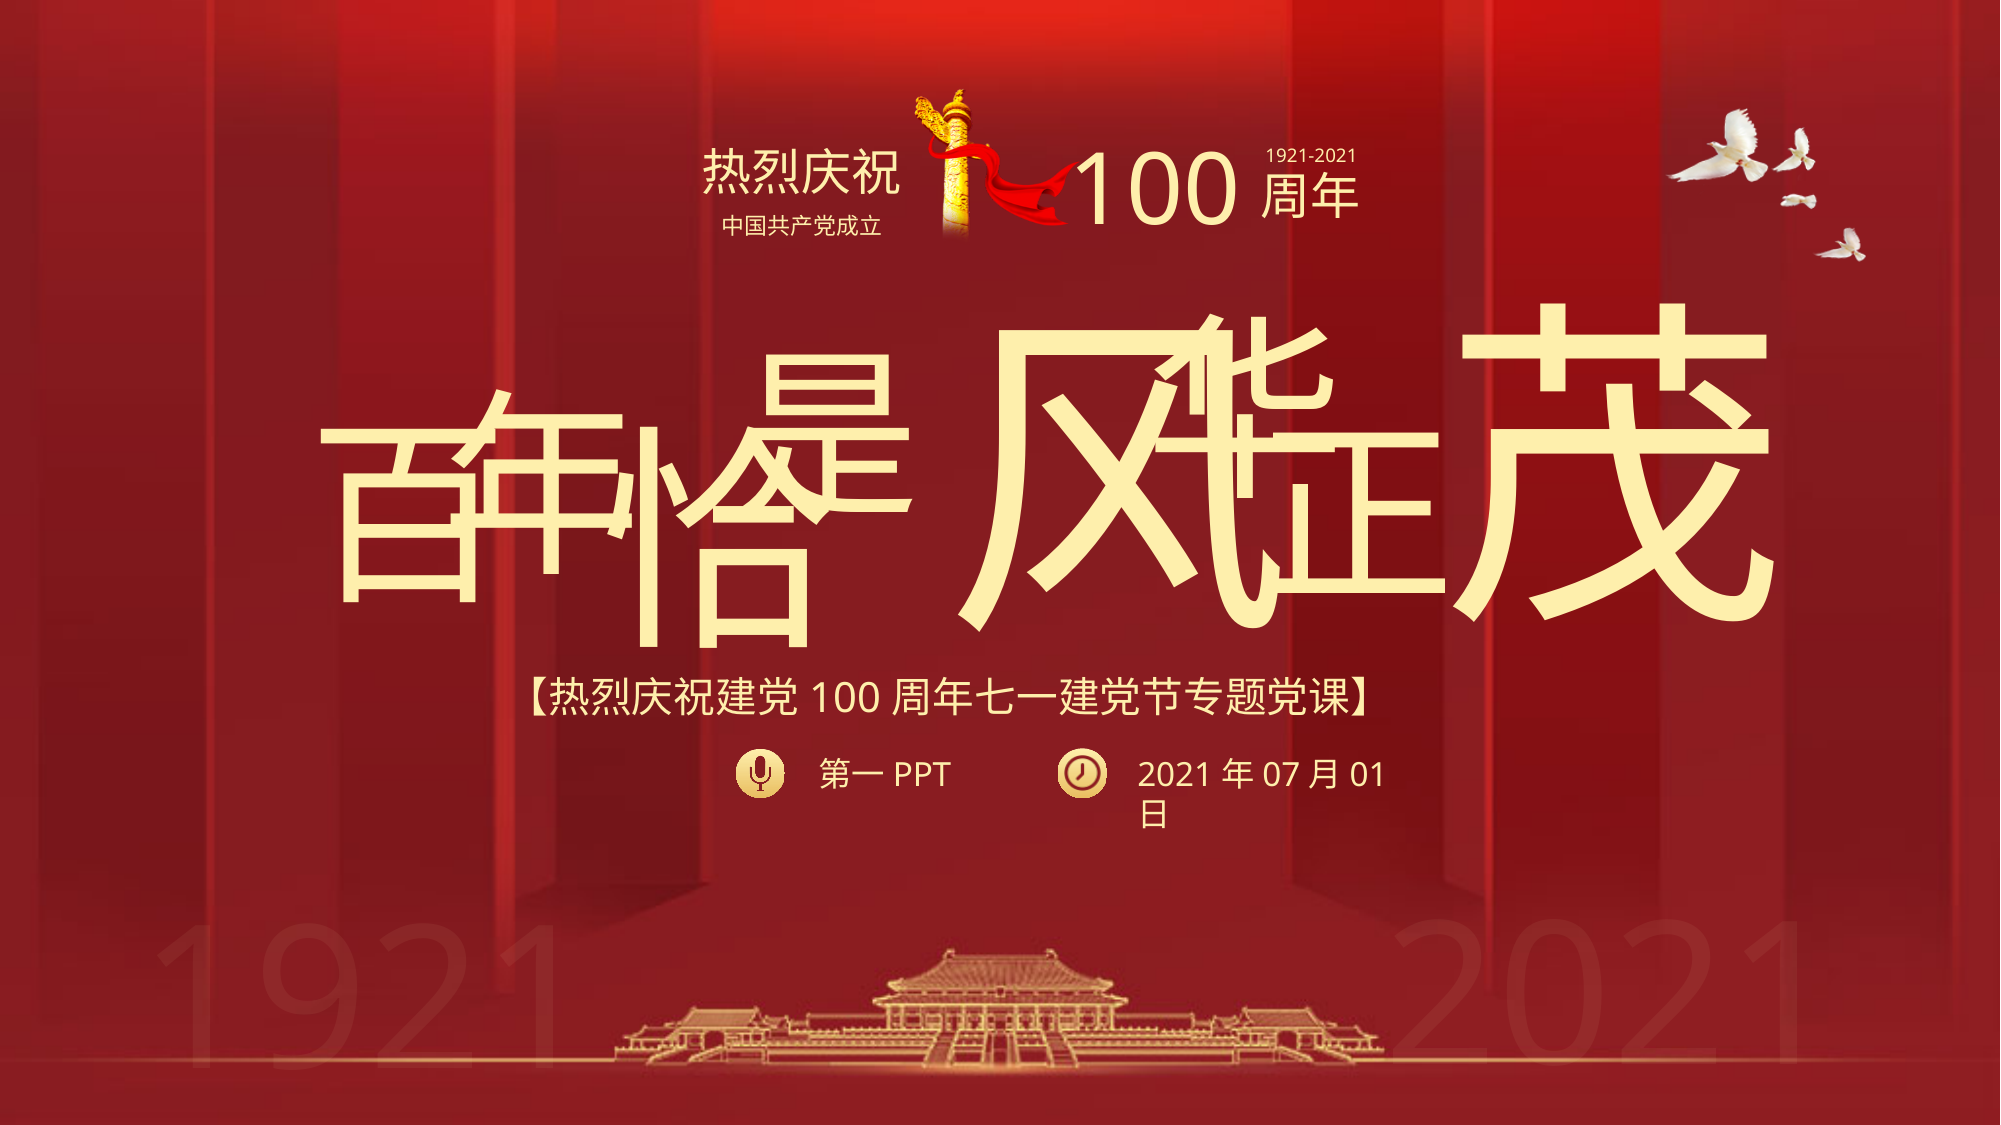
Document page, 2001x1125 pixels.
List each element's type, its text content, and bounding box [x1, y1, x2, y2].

text_box 【热烈庆祝建党100周年七一建党节专题党课】 [492, 663, 1502, 729]
text_box 1921-2021 [1250, 136, 1377, 174]
text_box 100 [1054, 116, 1270, 252]
text_box 百 [286, 378, 530, 634]
text_box 周年 [1245, 157, 1386, 232]
text_box 正 [1232, 378, 1426, 634]
text_box 2021 [1368, 856, 2000, 1112]
text_box 风 [930, 250, 1177, 663]
text_box 中国共产党成立 [706, 203, 926, 247]
text_box 茂 [1426, 241, 1673, 672]
text_box [736, 748, 785, 798]
picture [0, 0, 2000, 1125]
text_box 是 [704, 310, 952, 546]
text_box 恰 [583, 381, 831, 684]
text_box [1057, 748, 1108, 799]
text_box 华 [1122, 275, 1369, 531]
text_box 1921 [124, 861, 813, 1116]
text_box 第一PPT [803, 745, 978, 801]
text_box 年 [418, 350, 665, 606]
text_box 2021年07月01日 [1122, 745, 1431, 841]
text_box 热烈庆祝 [686, 133, 914, 209]
